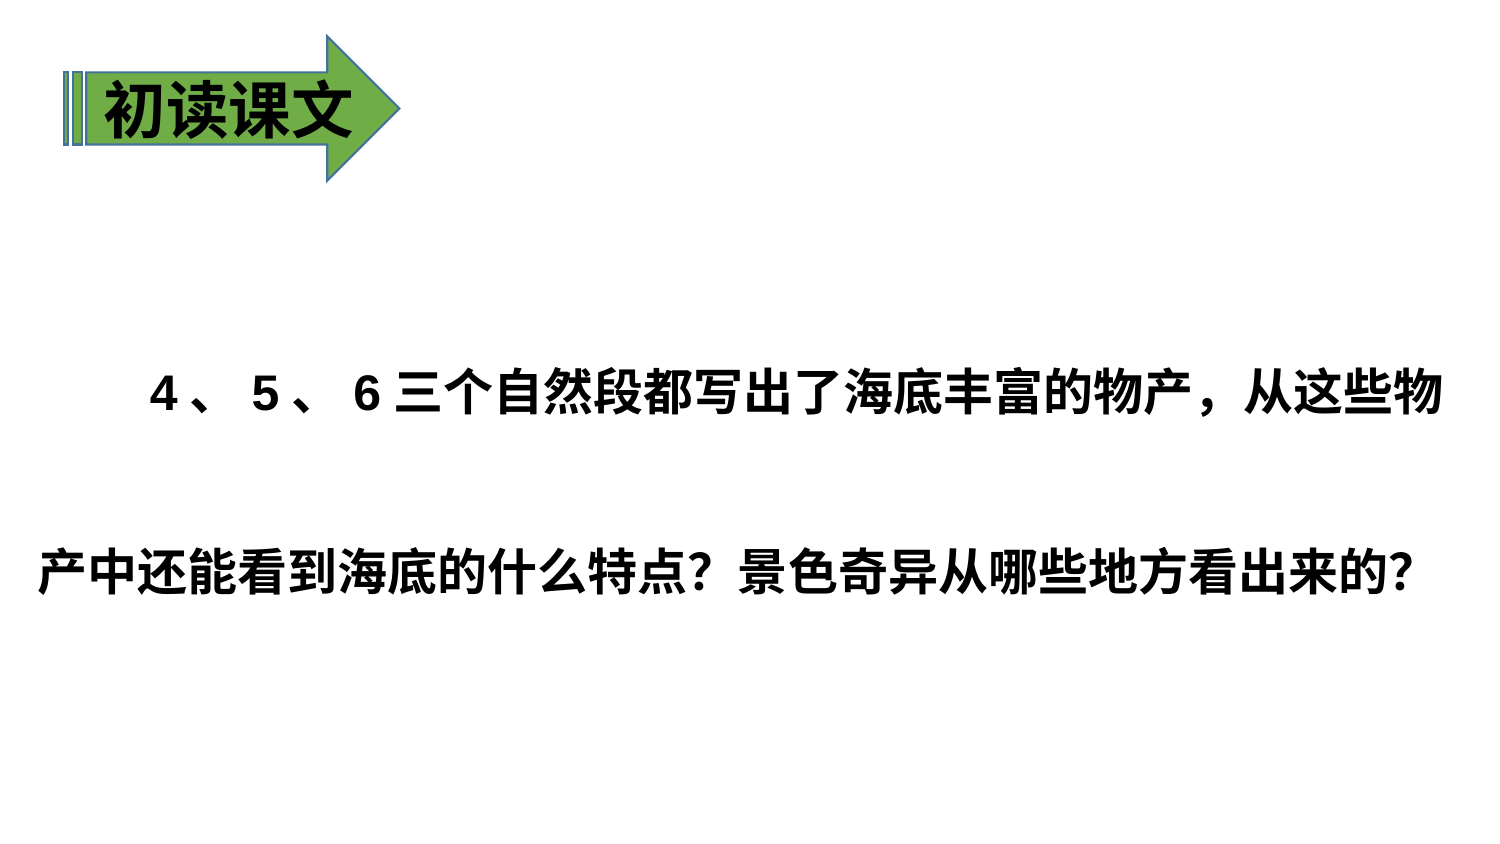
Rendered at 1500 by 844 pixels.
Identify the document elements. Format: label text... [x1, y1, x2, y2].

text_box [371, 78, 401, 139]
text_box [326, 152, 358, 184]
text_box 初读课文 [92, 65, 371, 152]
text_box 4、5、6三个自然段都写出了海底丰富的物产，从这些物产中还能看到海底的什么特点？景色奇异从哪些地方看出来的？ [26, 234, 1474, 606]
text_box [85, 71, 92, 146]
text_box [63, 71, 69, 146]
text_box [72, 71, 83, 146]
text_box [326, 33, 358, 65]
